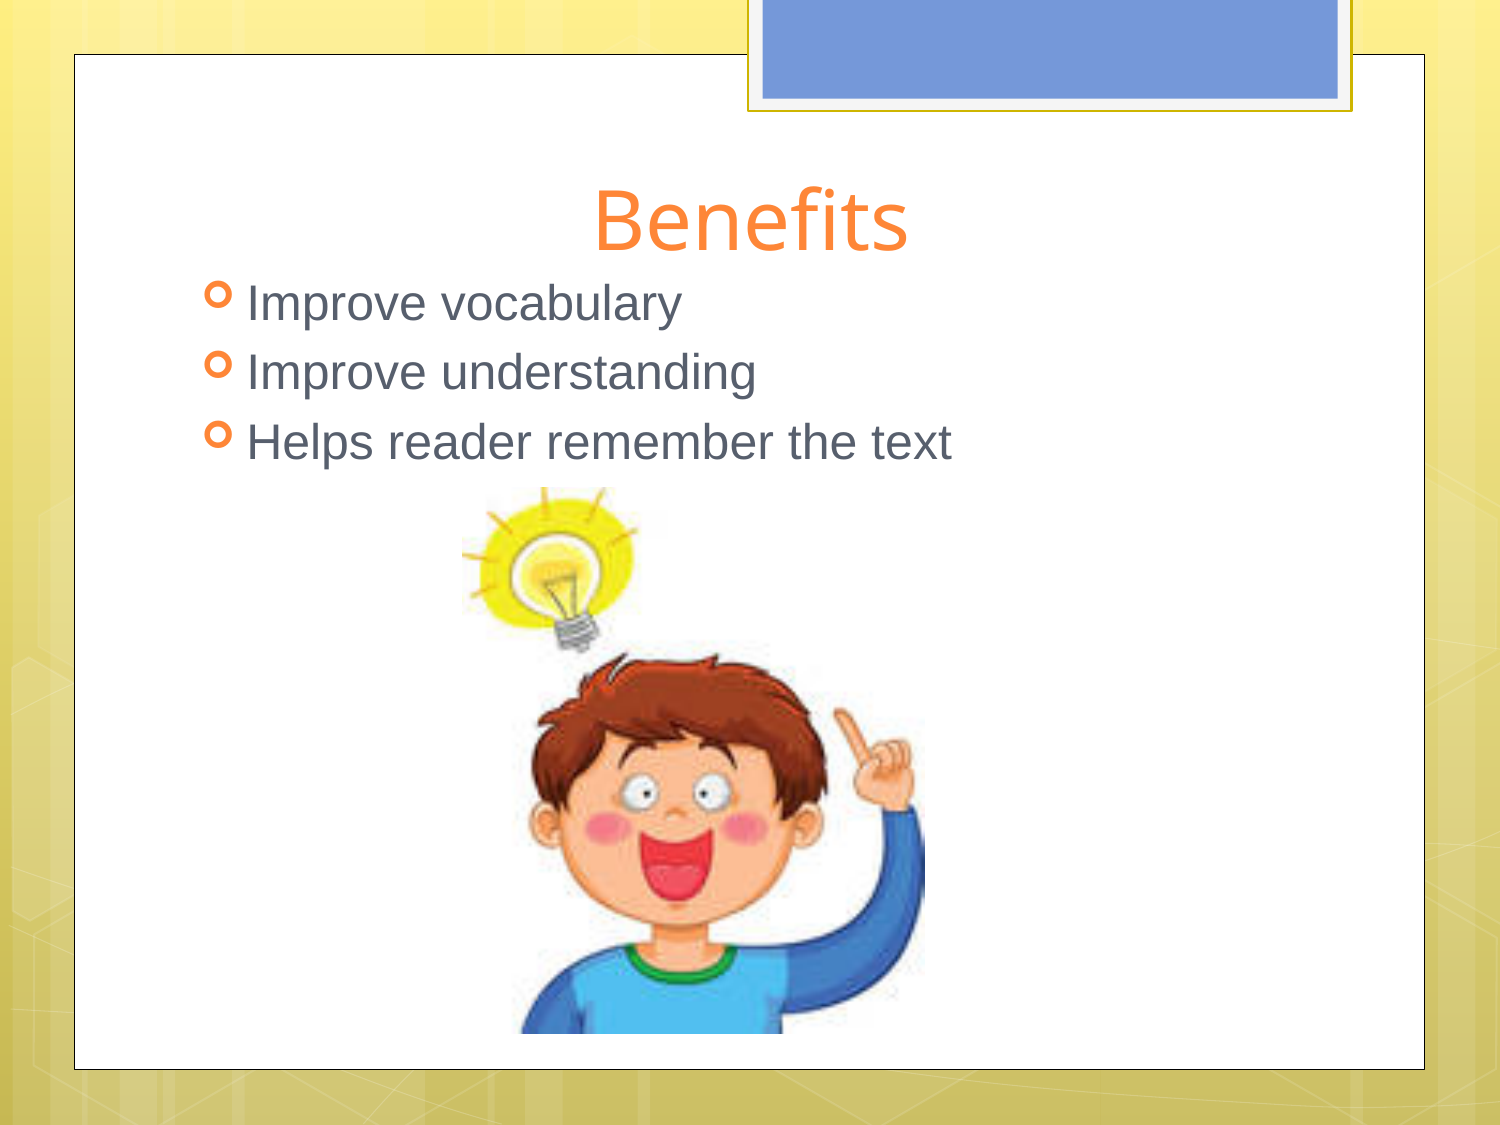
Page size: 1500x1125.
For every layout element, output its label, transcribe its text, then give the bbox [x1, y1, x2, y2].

picture [462, 487, 926, 1034]
list Improve vocabulary Improve understanding Helps reader remember the text [174, 262, 1287, 839]
title Benefits [174, 87, 1328, 275]
